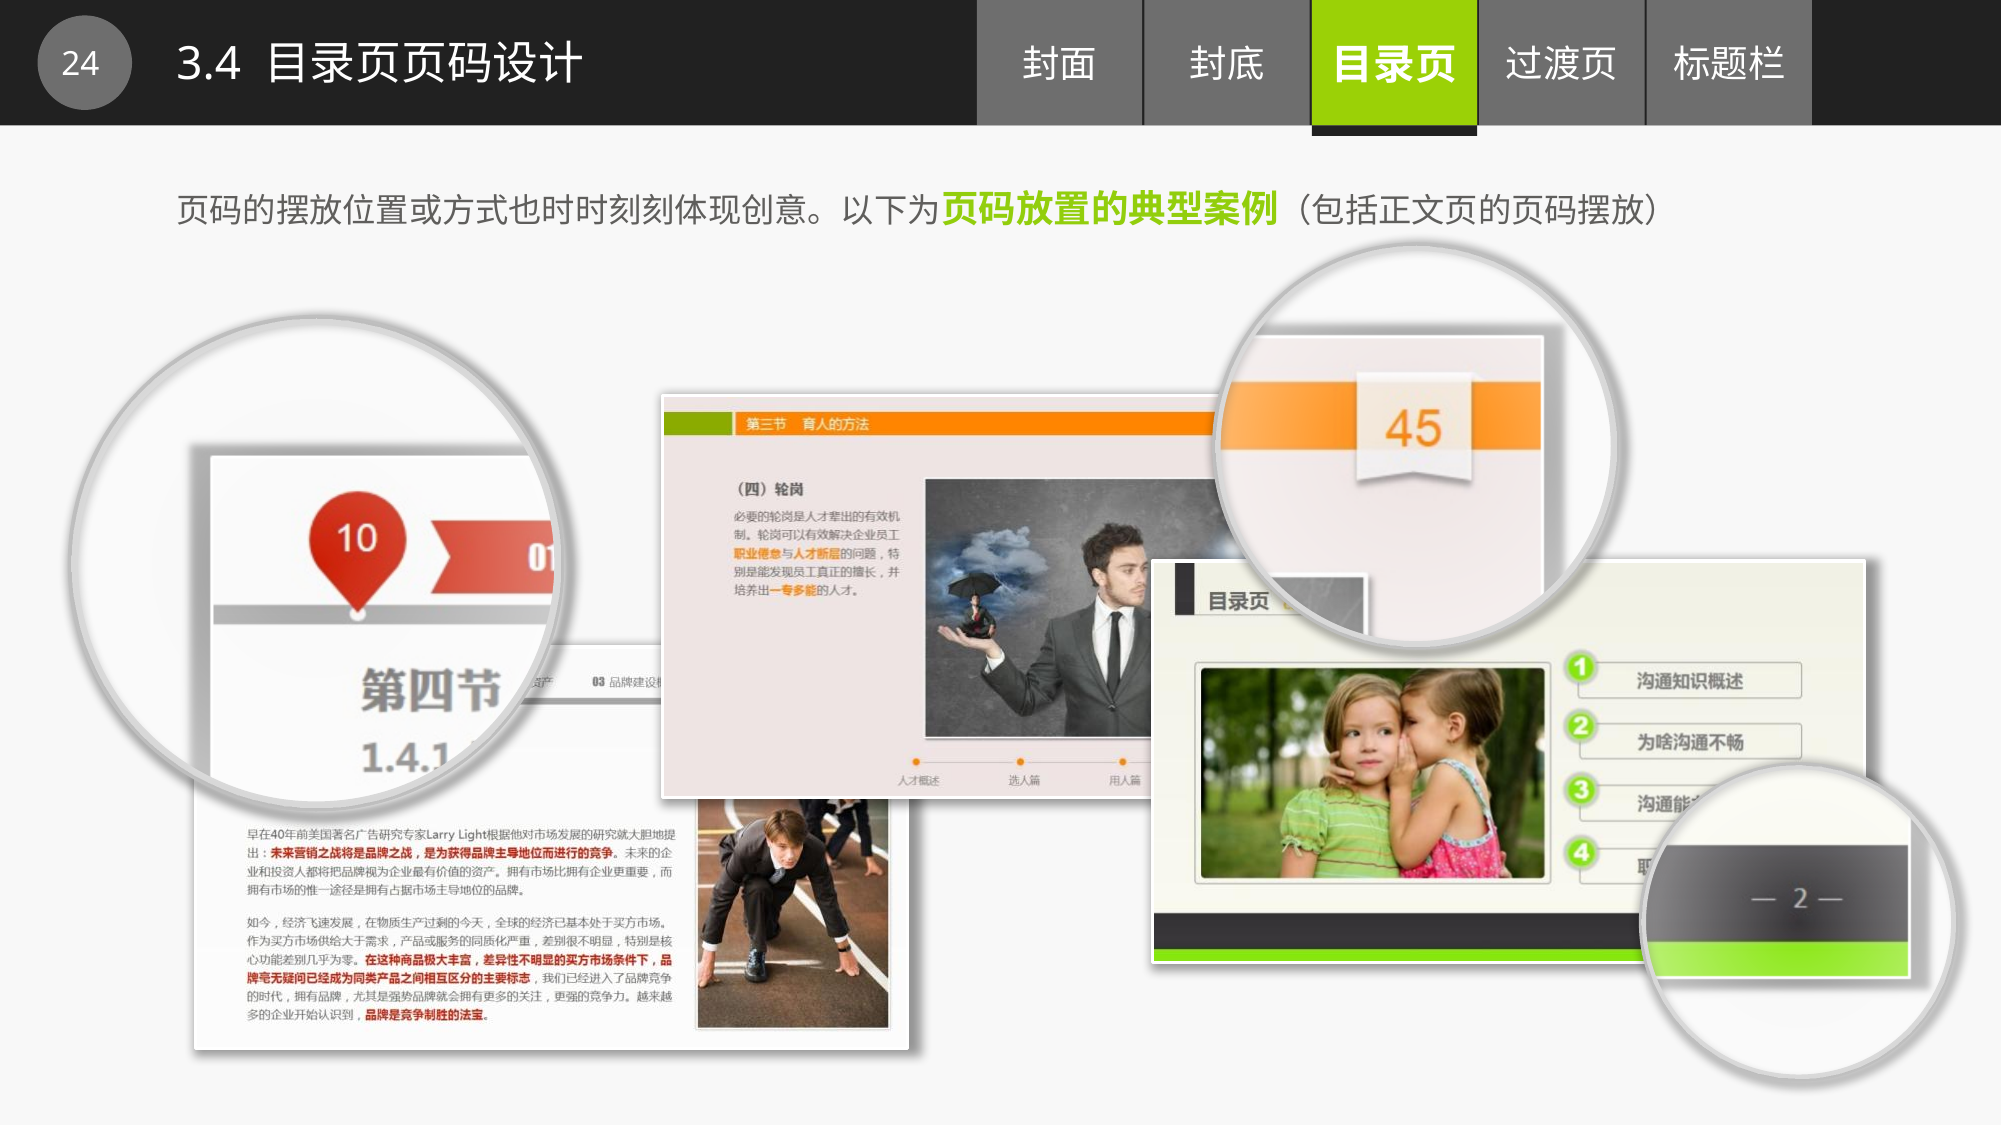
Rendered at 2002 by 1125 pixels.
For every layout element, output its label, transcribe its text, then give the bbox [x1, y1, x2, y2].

text_box 页码的摆放位置或方式也时时刻刻体现创意。以下为页码放置的典型案例（包括正文页的页码摆放） [161, 164, 1970, 238]
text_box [1639, 763, 1958, 1081]
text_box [68, 315, 564, 811]
picture [197, 396, 1863, 1048]
text_box 3.4 目录页页码设计 [161, 25, 977, 96]
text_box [1212, 243, 1619, 649]
